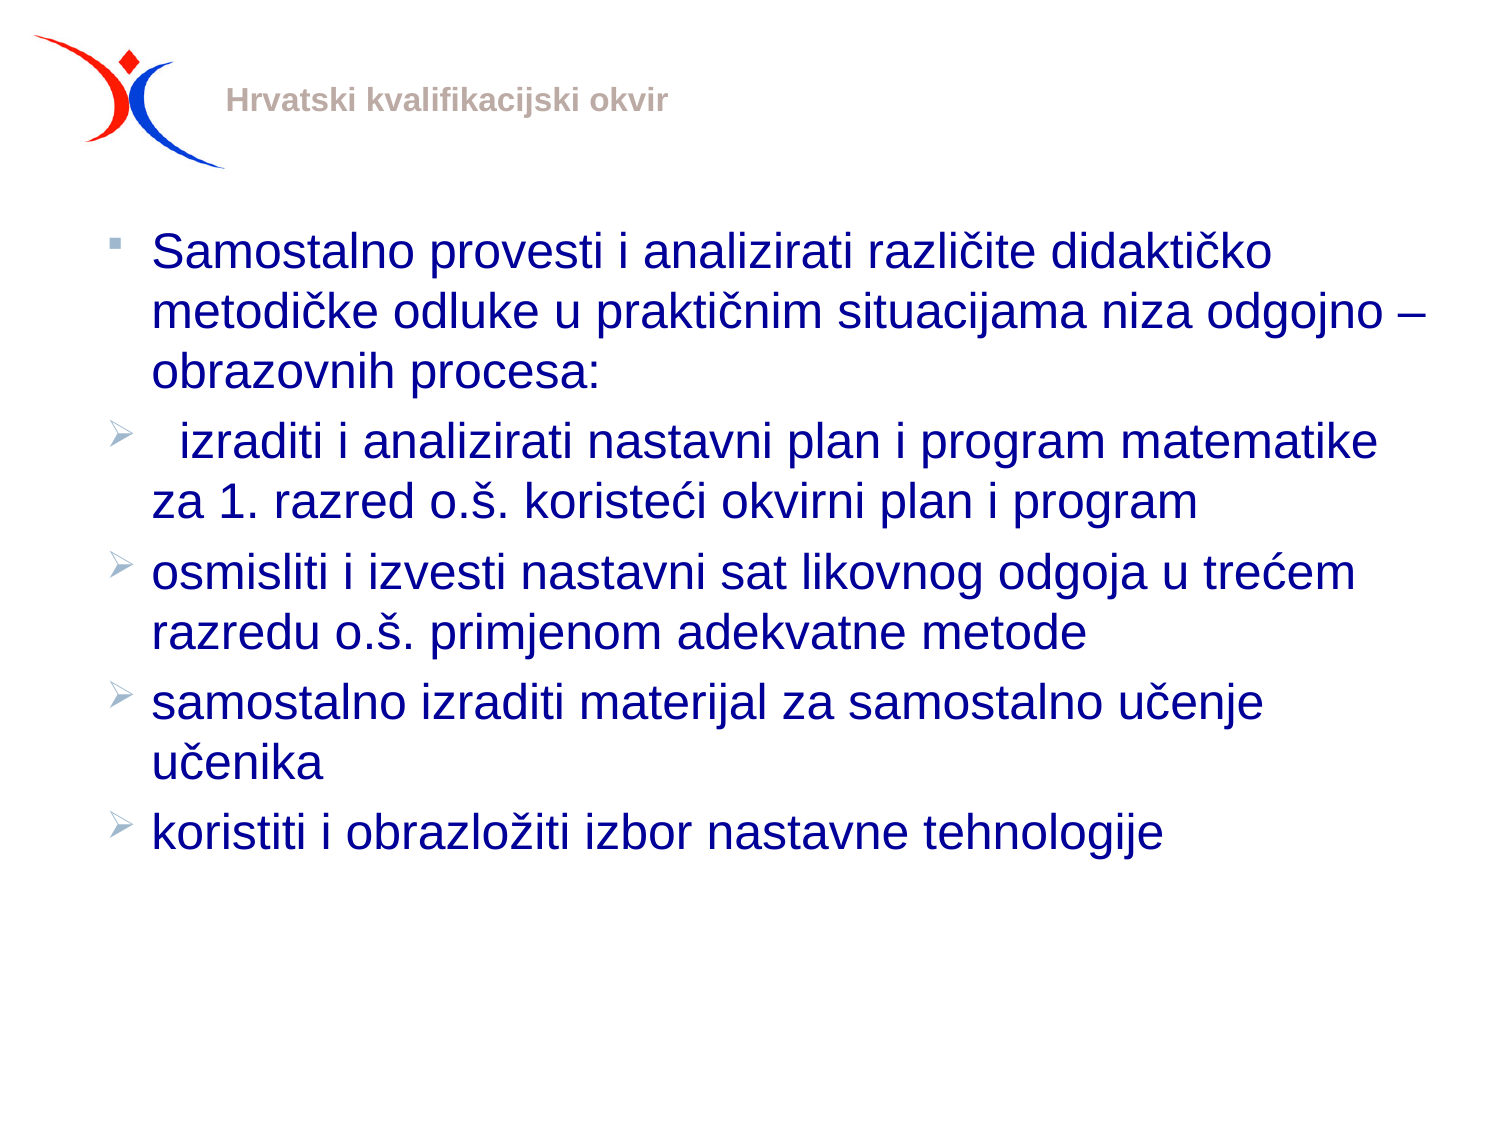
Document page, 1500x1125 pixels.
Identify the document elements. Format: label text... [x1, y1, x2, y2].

picture [29, 30, 229, 172]
text_box Samostalno provesti i analizirati različite didaktičko metodičke odluke u praktičnim situacijama niza odgojno – obrazovnih procesa: izraditi i analizirati nastavni plan i program matematike za 1. razred o.š. koristeći okvirni plan i program osmisliti i izvesti nastavni sat likovnog odgoja u trećem razredu o.š. primjenom adekvatne metode samostalno izraditi materijal za samostalno učenje učenika koristiti i obrazložiti izbor nastavne tehnologije [46, 210, 1442, 1088]
text_box Hrvatski kvalifikacijski okvir [235, 70, 832, 125]
